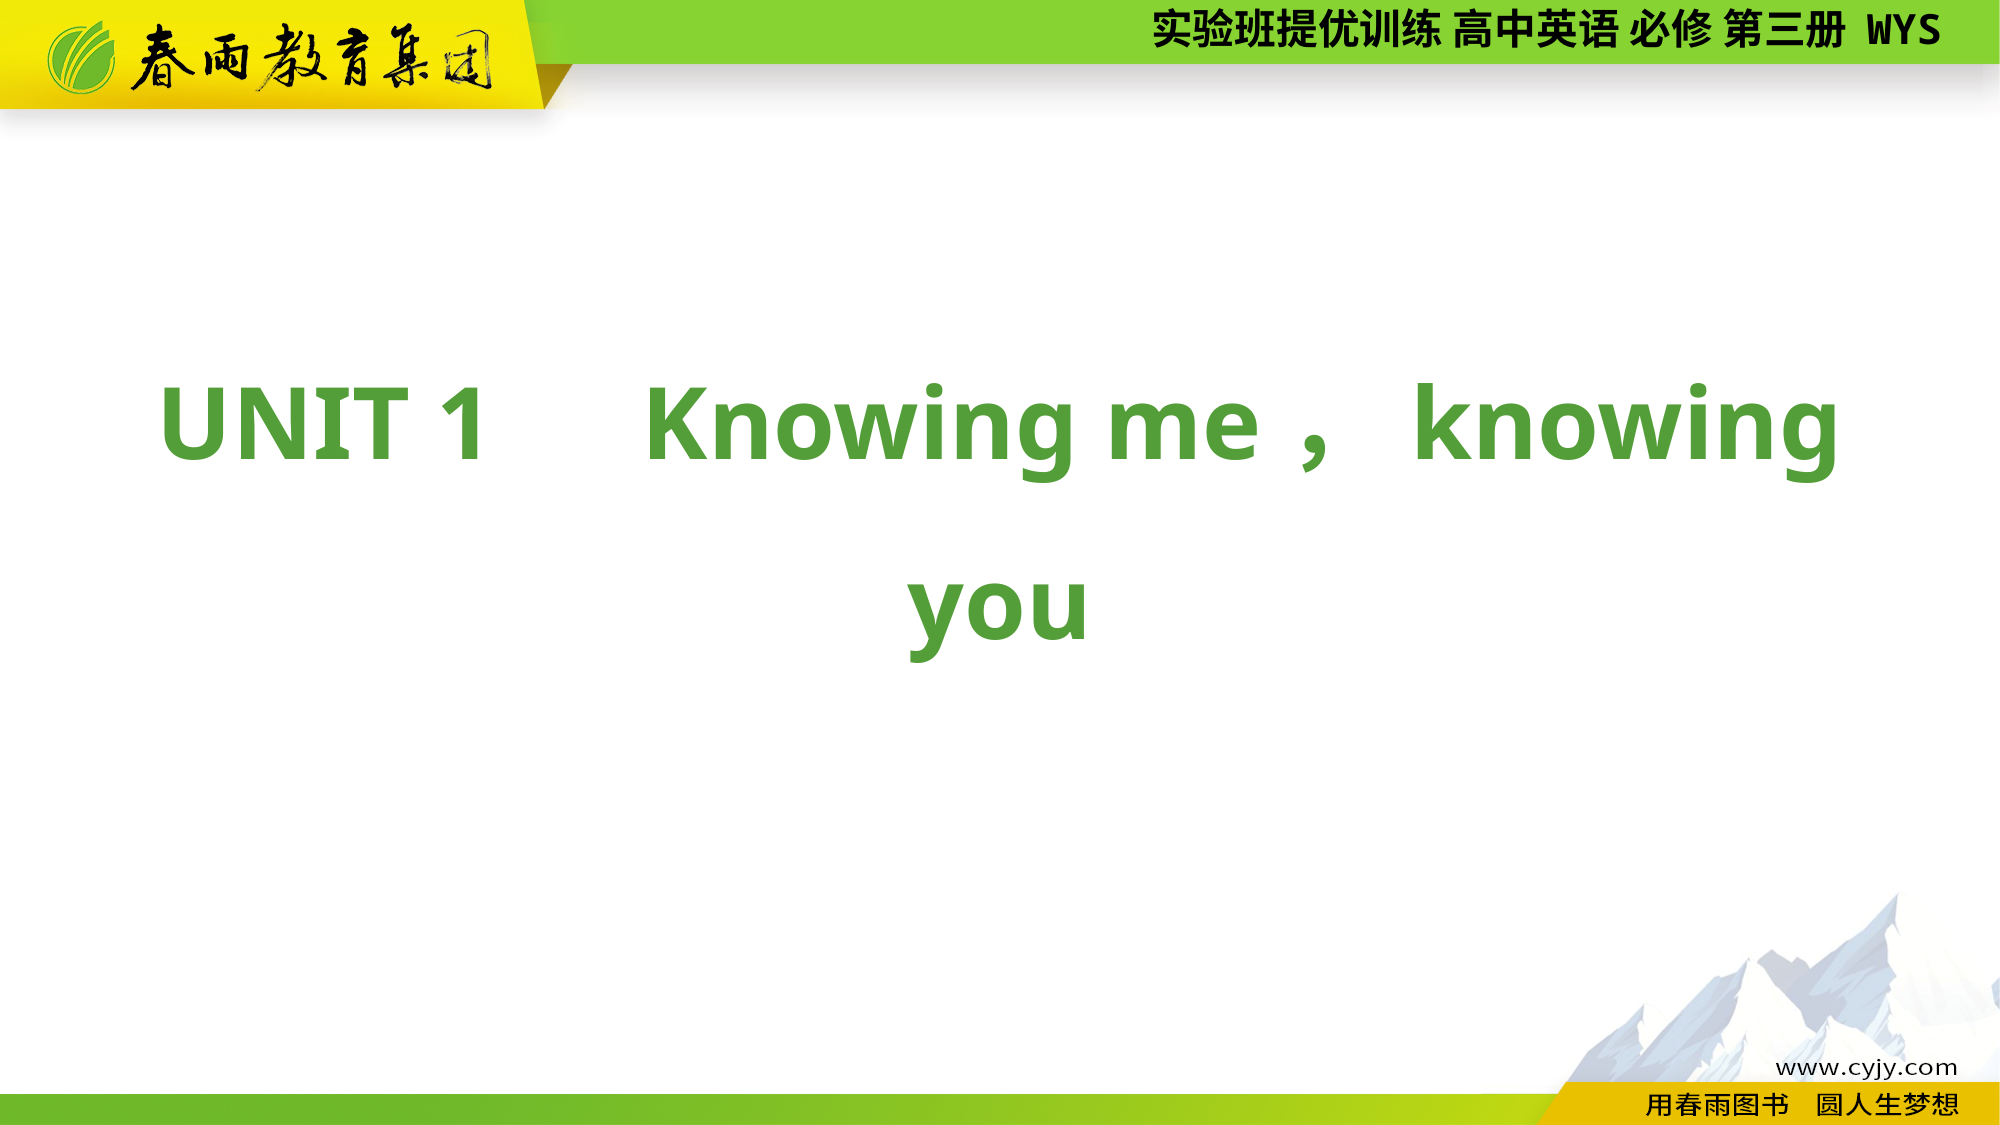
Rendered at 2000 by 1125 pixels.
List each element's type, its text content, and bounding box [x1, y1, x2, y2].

picture [0, 0, 2000, 1125]
text_box UNIT 1 Knowing me，knowing you [54, 291, 1946, 667]
